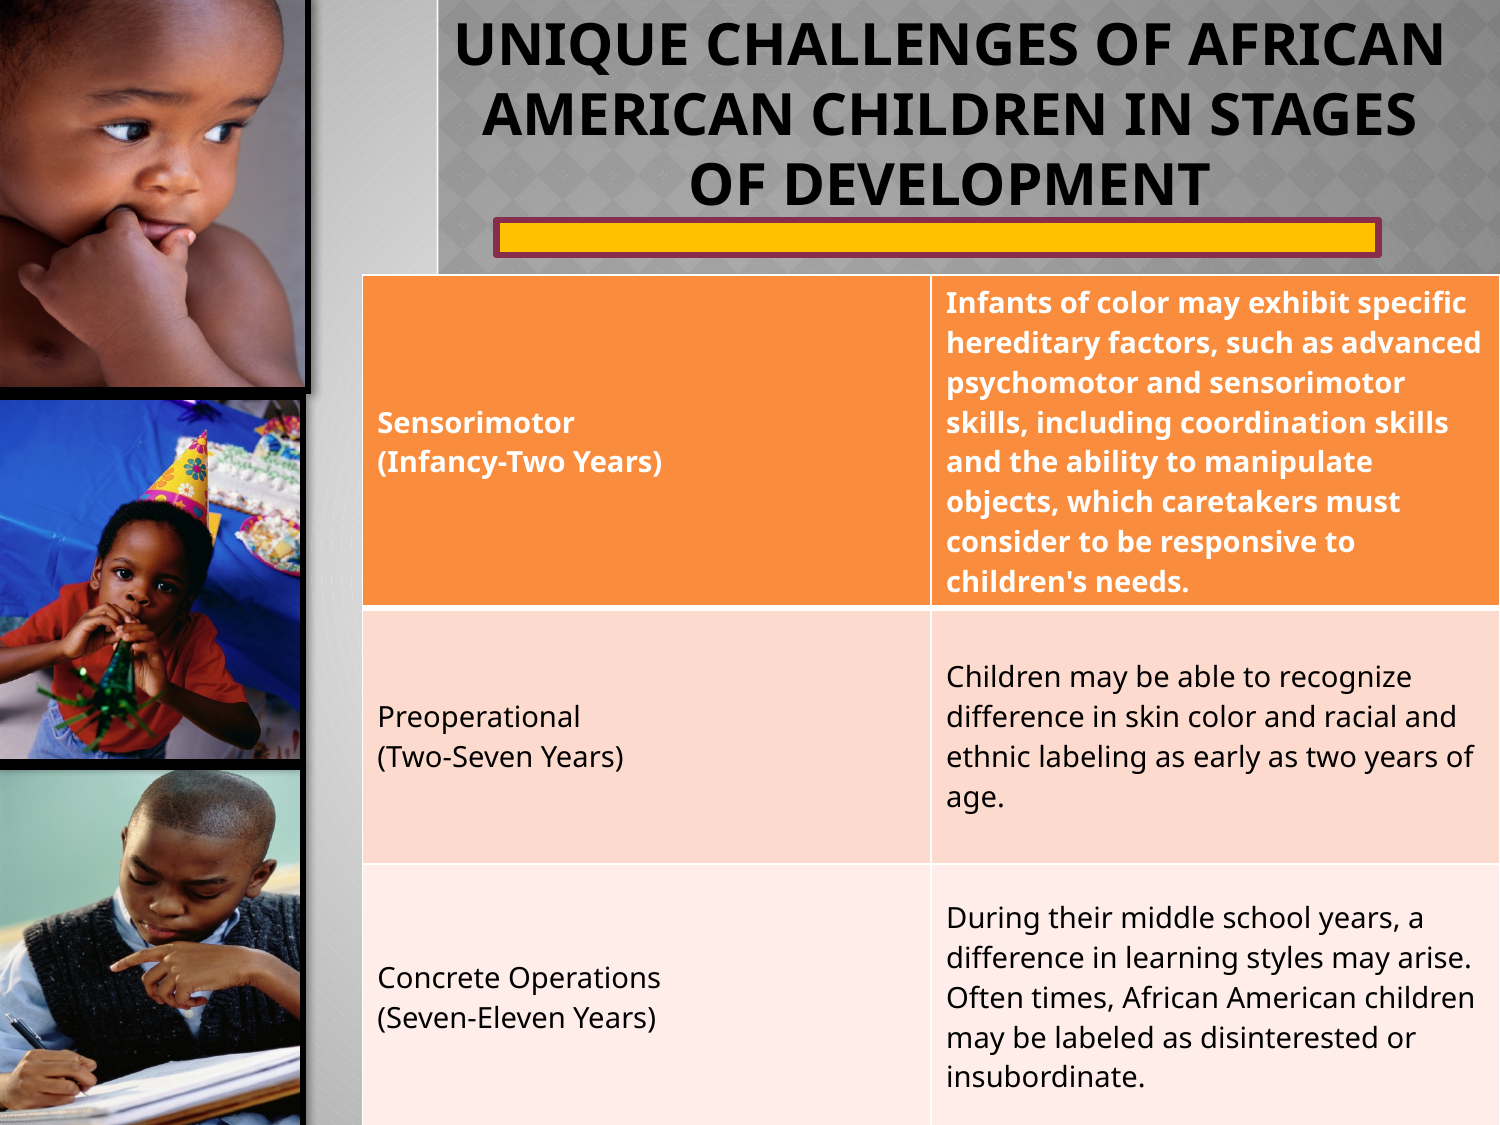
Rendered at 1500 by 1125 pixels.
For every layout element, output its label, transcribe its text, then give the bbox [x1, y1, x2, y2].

table_cell During their middle school years, a difference in learning styles may arise. Often times, African American children may be labeled as disinterested or insubordinate. [932, 865, 1499, 1125]
table_cell Concrete Operations (Seven-Eleven Years) [363, 865, 930, 1125]
table_header Infants of color may exhibit specific hereditary factors, such as advanced psychomotor and sensorimotor skills, including coordination skills and the ability to manipulate objects, which caretakers must consider to be responsive to children's needs. [932, 276, 1499, 605]
table_cell Children may be able to recognize difference in skin color and racial and ethnic labeling as early as two years of age. [932, 611, 1499, 863]
text_box [493, 217, 1382, 258]
title Unique Challenges of African American Children in Stages of Development [437, 0, 1463, 274]
picture [0, 769, 301, 1125]
table_header Sensorimotor (Infancy-Two Years) [363, 276, 930, 605]
table_cell Preoperational (Two-Seven Years) [363, 611, 930, 863]
picture [0, 399, 301, 760]
picture [0, 0, 306, 388]
